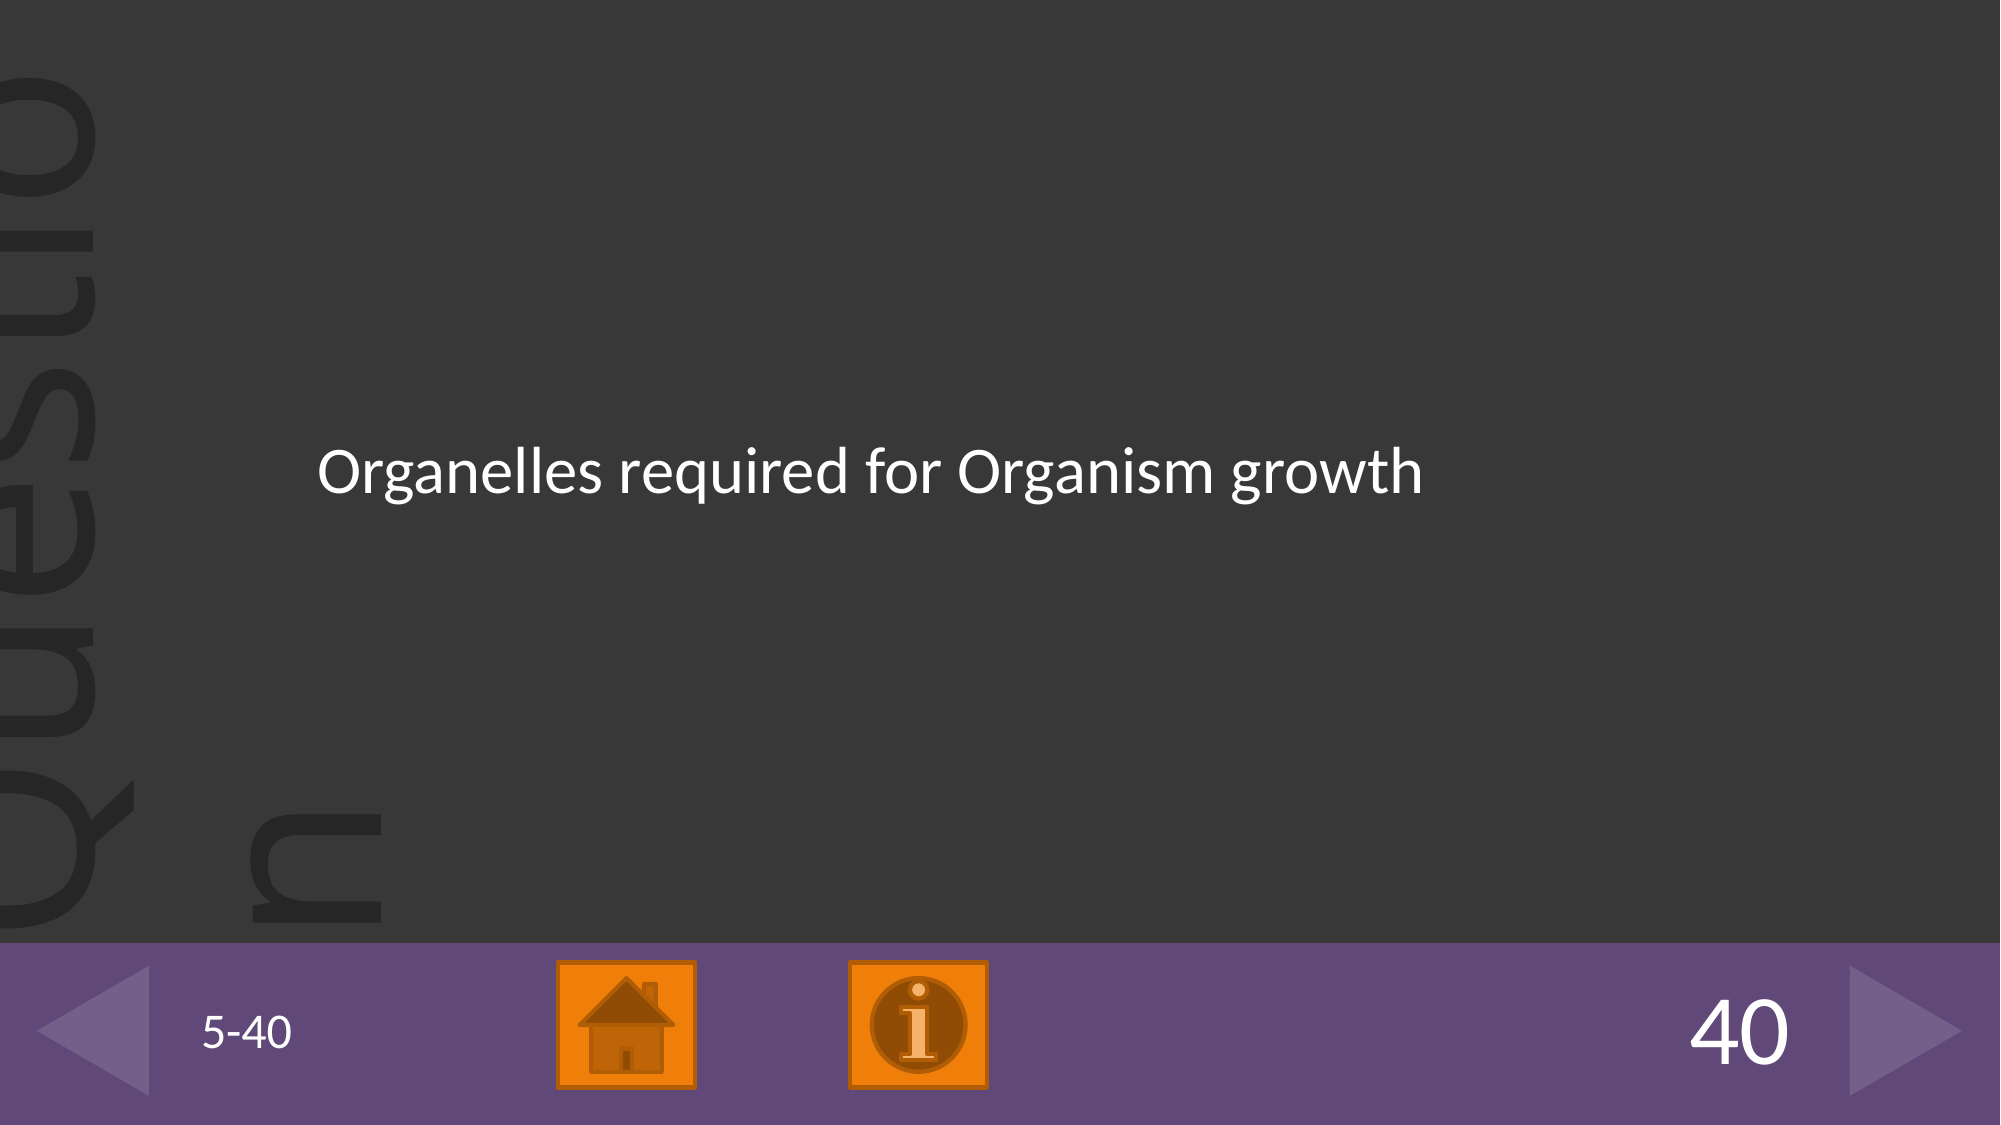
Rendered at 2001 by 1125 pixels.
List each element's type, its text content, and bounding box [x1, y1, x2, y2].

list Organelles required for Organism growth [302, 307, 1760, 636]
text_box [556, 960, 697, 1090]
text_box [848, 960, 989, 1090]
title 5-40 [185, 967, 1494, 1097]
list 40 [1494, 967, 1806, 1097]
